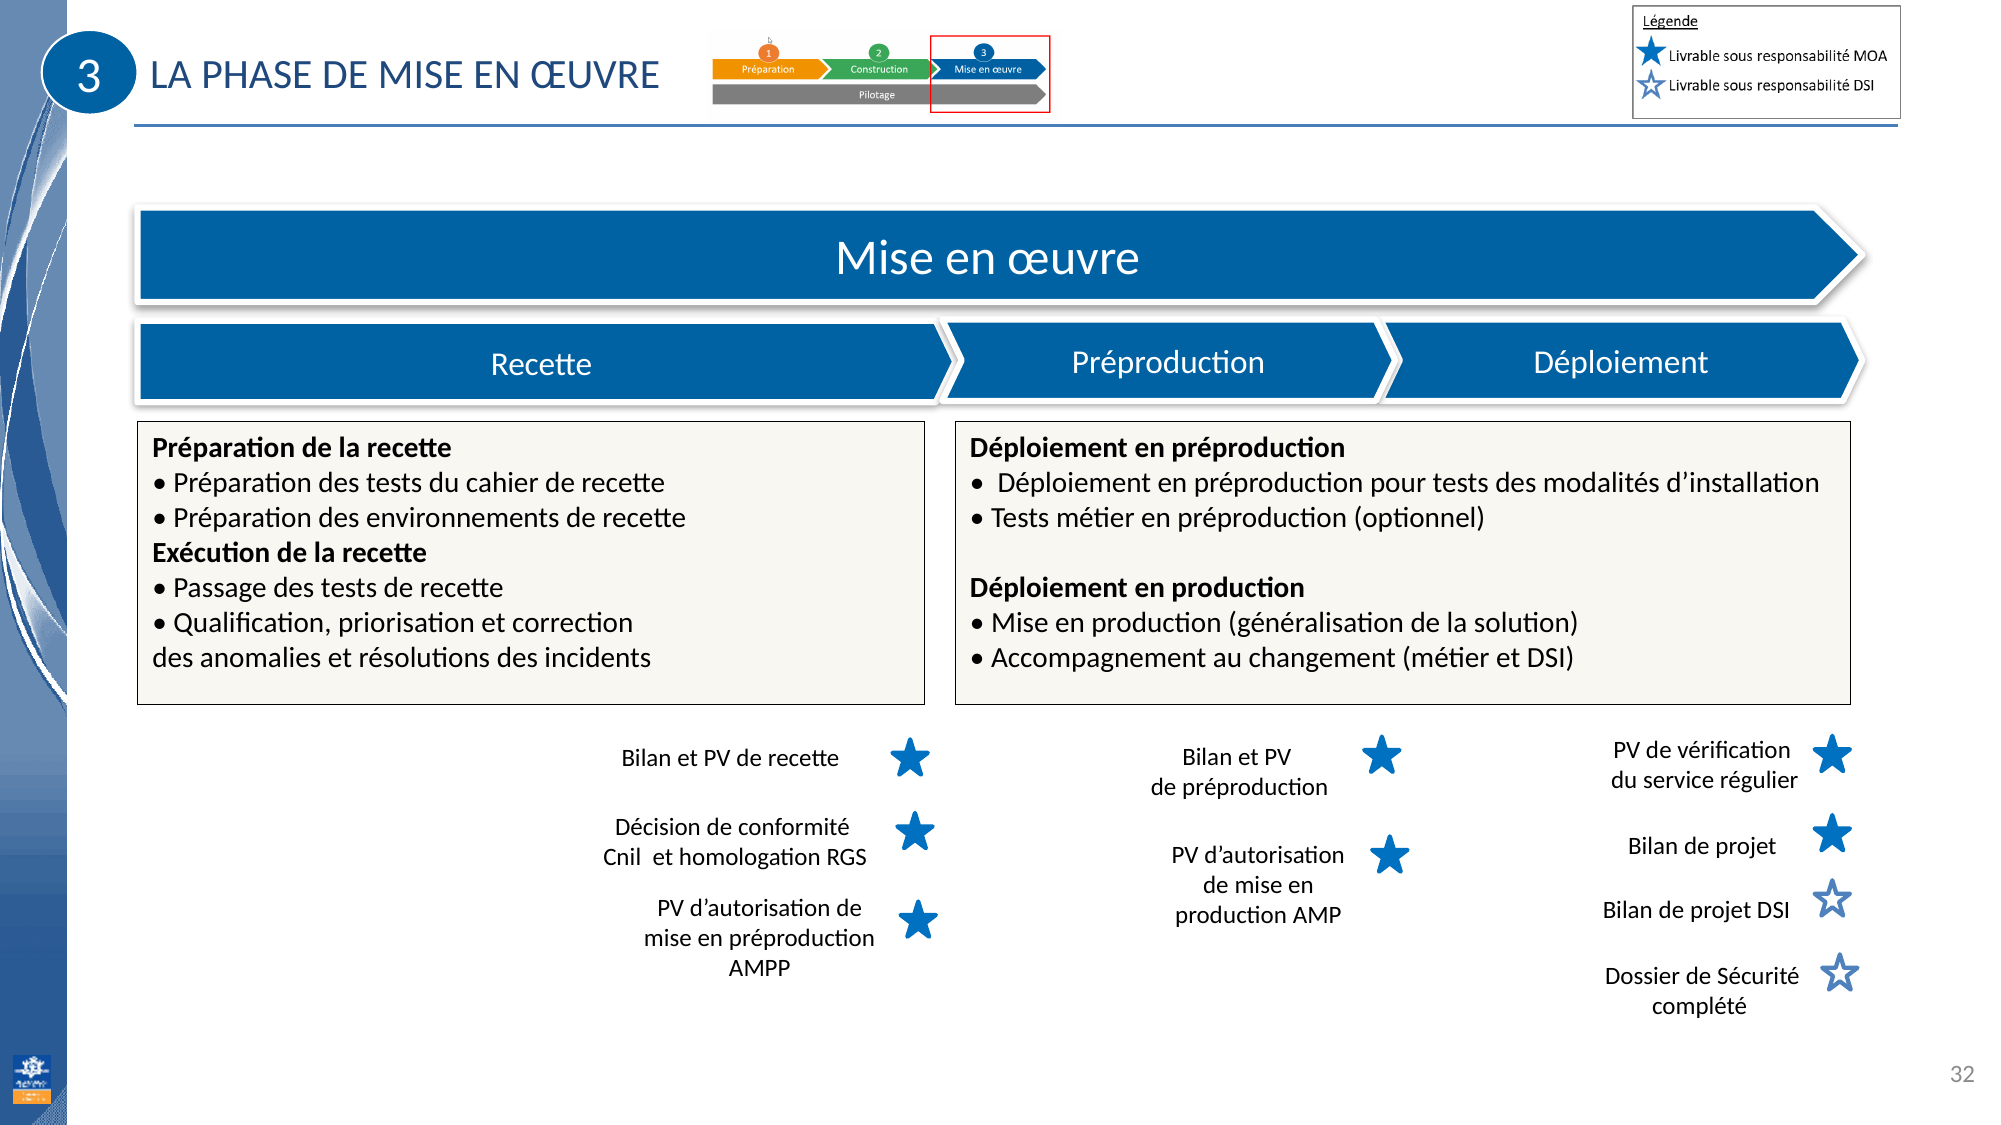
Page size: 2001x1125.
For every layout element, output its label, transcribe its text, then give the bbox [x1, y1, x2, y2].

picture [13, 1055, 51, 1104]
text_box Bilan de projet [1613, 821, 1792, 867]
text_box [1362, 734, 1402, 774]
text_box Préparation de la recette • Préparation des tests du cahier de recette • Préparation des environnements de recette Exécution de la recette • Passage des tests de recette • Qualification, priorisation et correction des anomalies et résolutions des incidents [137, 421, 925, 705]
text_box Décision de conformité Cnil et homologation RGS [588, 803, 883, 878]
picture [705, 29, 1062, 125]
text_box Bilan de projet DSI [1587, 885, 1806, 931]
text_box PV d’autorisation de mise en préproduction AMPP [621, 883, 898, 989]
text_box Déploiement en préproduction • Déploiement en préproduction pour tests des modalités d’installation • Tests métier en préproduction (optionnel) Déploiement en production • Mise en production (généralisation de la solution) • Accompagnement au changement (métier et DSI) [955, 421, 1851, 705]
text_box Bilan et PV de recette [587, 734, 875, 779]
title La phase de Mise en œuvre [135, 19, 1631, 126]
text_box 3 [41, 29, 138, 115]
text_box [1812, 812, 1852, 853]
slide_number 32 [1921, 1042, 1991, 1103]
text_box Dossier de Sécurité complété [1582, 951, 1823, 1027]
text_box Mise en œuvre [134, 204, 1866, 306]
text_box [1370, 834, 1410, 874]
picture [1632, 5, 1901, 119]
text_box [1820, 952, 1860, 992]
text_box PV de vérification du service régulier [1596, 726, 1814, 801]
text_box Recette [134, 317, 952, 406]
text_box [890, 737, 930, 777]
text_box Préproduction [939, 316, 1399, 405]
text_box Déploiement [1379, 316, 1866, 405]
text_box Bilan et PV de préproduction [1135, 733, 1345, 808]
text_box [895, 810, 935, 850]
text_box [1812, 878, 1852, 918]
text_box PV d’autorisation de mise en production AMP [1154, 830, 1363, 936]
text_box [898, 899, 938, 939]
text_box [1812, 733, 1852, 773]
